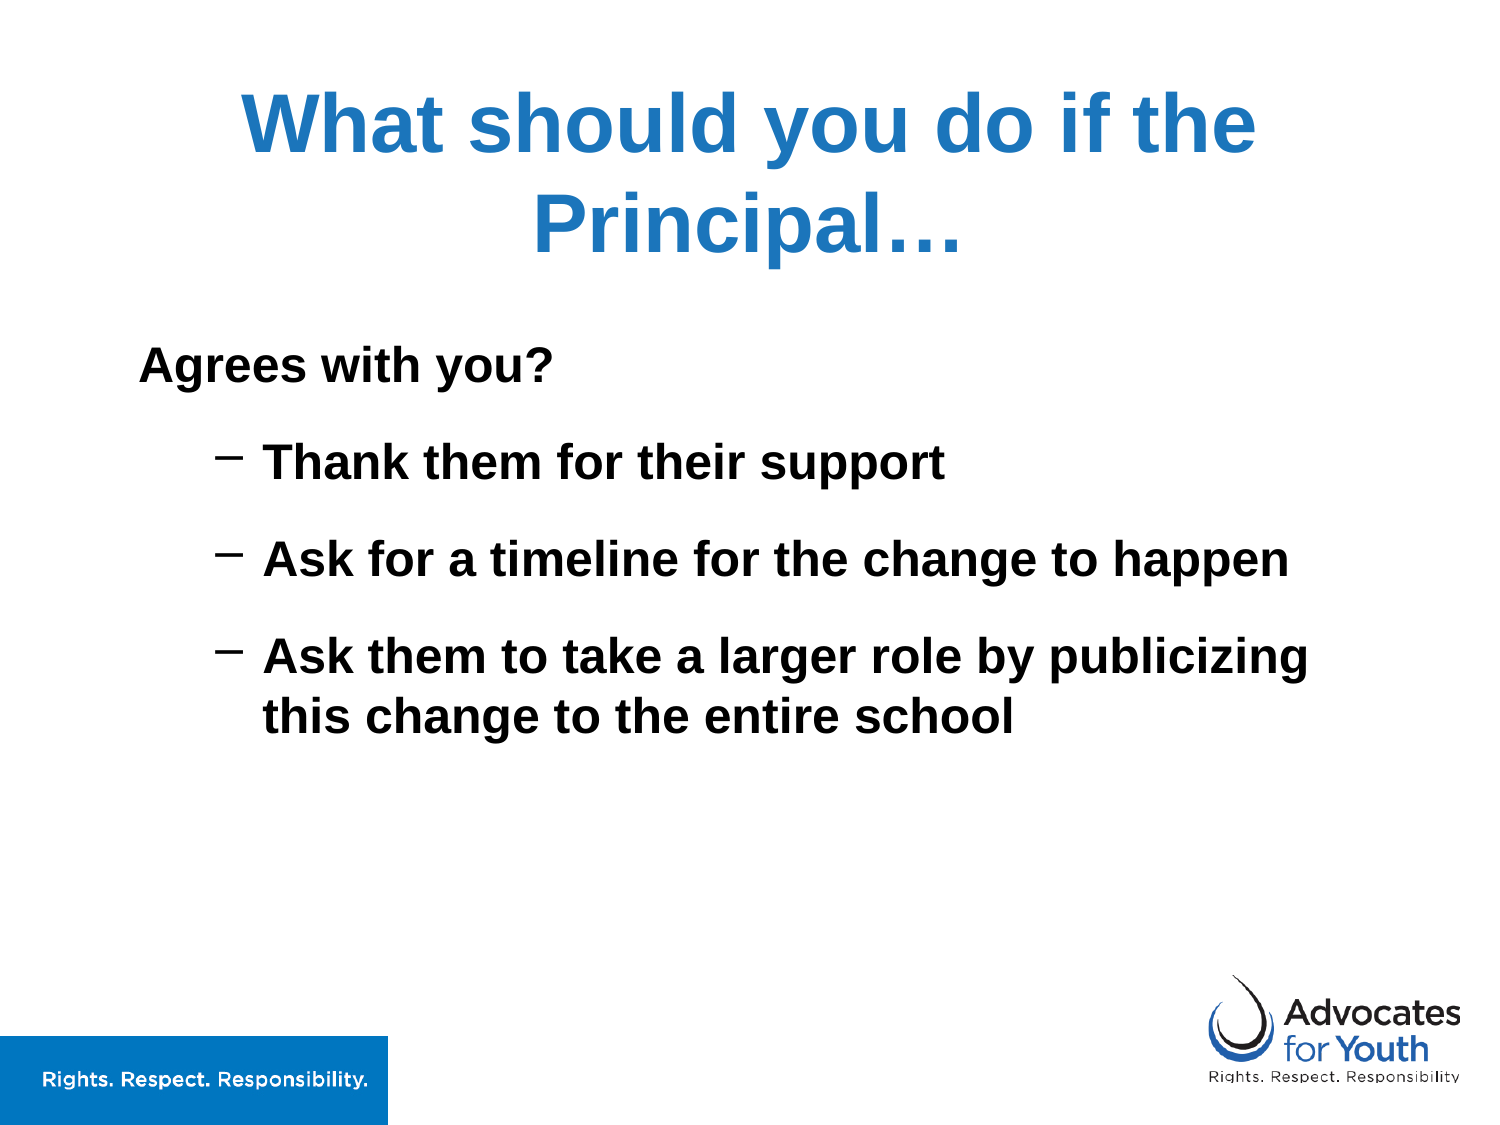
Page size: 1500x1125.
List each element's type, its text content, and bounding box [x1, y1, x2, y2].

picture [1208, 974, 1461, 1083]
title What should you do if the Principal… [112, 75, 1388, 263]
picture [0, 1036, 388, 1125]
list Agrees with you? Thank them for their support Ask for a timeline for the change to happen Ask them to take a larger role by publicizing this change to the entire school [112, 324, 1388, 1000]
